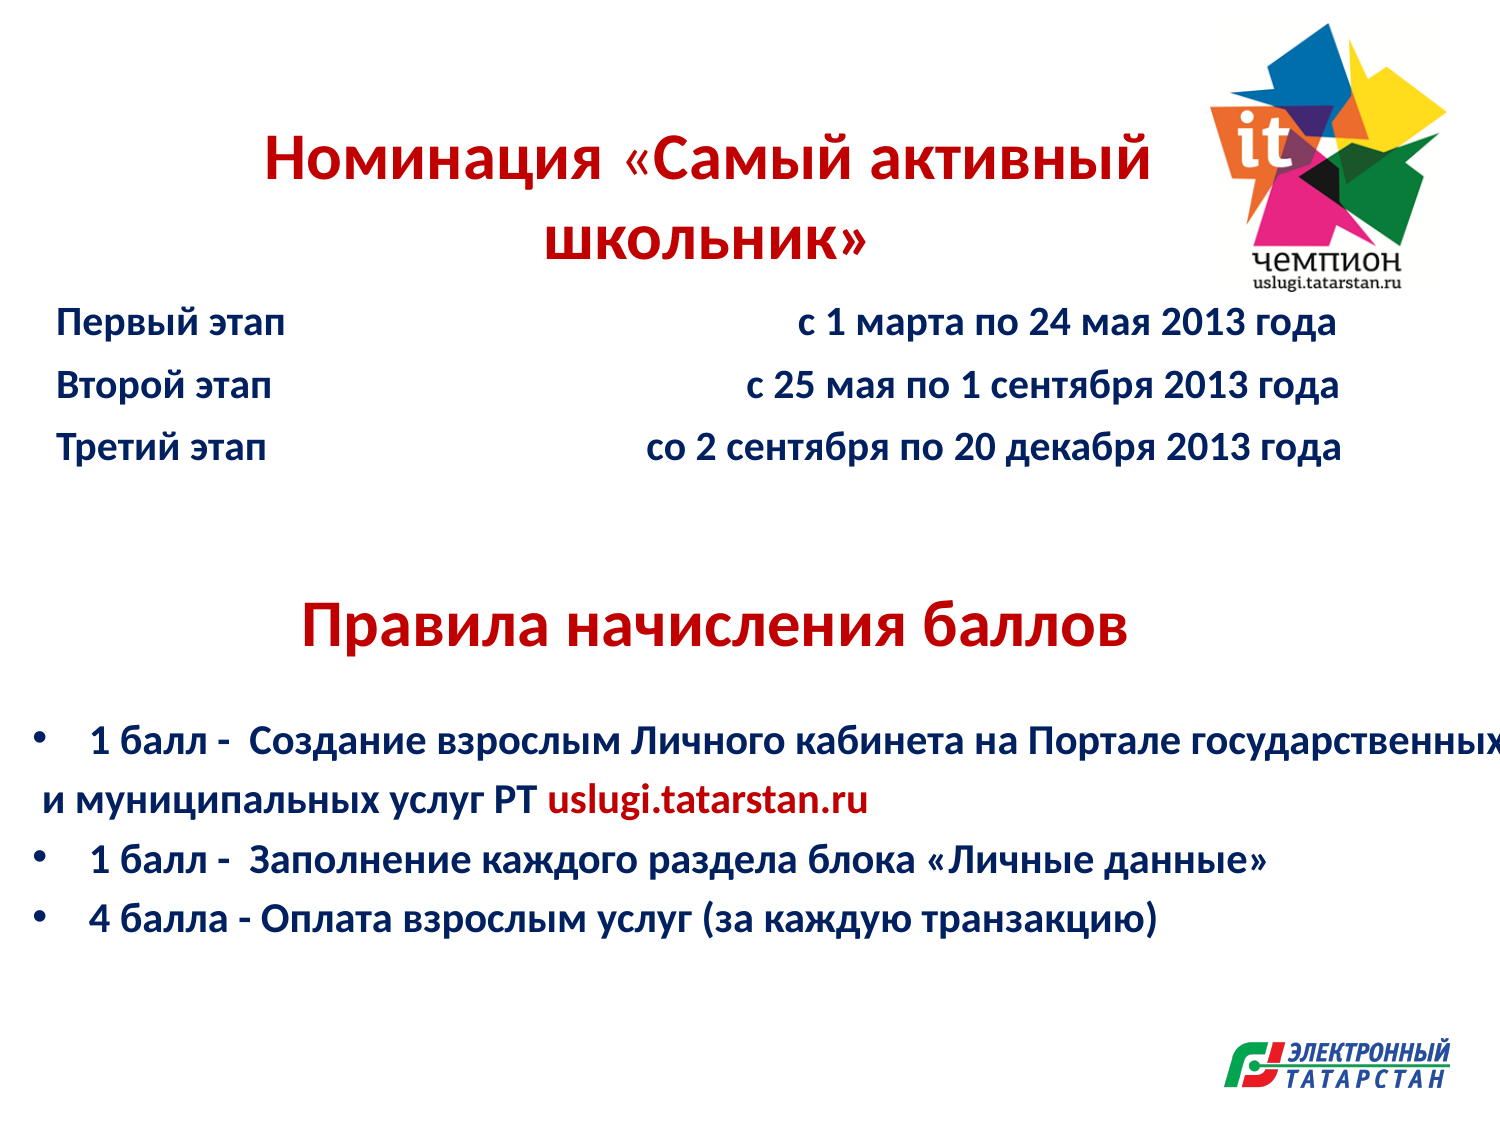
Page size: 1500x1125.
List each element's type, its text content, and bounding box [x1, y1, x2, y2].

text_box Номинация «Самый активный школьник» [88, 105, 1205, 281]
picture [1224, 1038, 1450, 1088]
list 1 балл - Создание взрослым Личного кабинета на Портале государственных и муниципальных услуг РТ uslugi.tatarstan.ru 1 балл - Заполнение каждого раздела блока «Личные данные» 4 балла - Оплата взрослым услуг (за каждую транзакцию) [17, 704, 1500, 976]
picture [1210, 23, 1448, 292]
text_box Правила начисления баллов [88, 572, 1329, 668]
text_box Первый этап с 1 марта по 24 мая 2013 года Второй этап с 25 мая по 1 сентября 2013 года Третий этап со 2 сентября по 20 декабря 2013 года [41, 286, 1500, 537]
